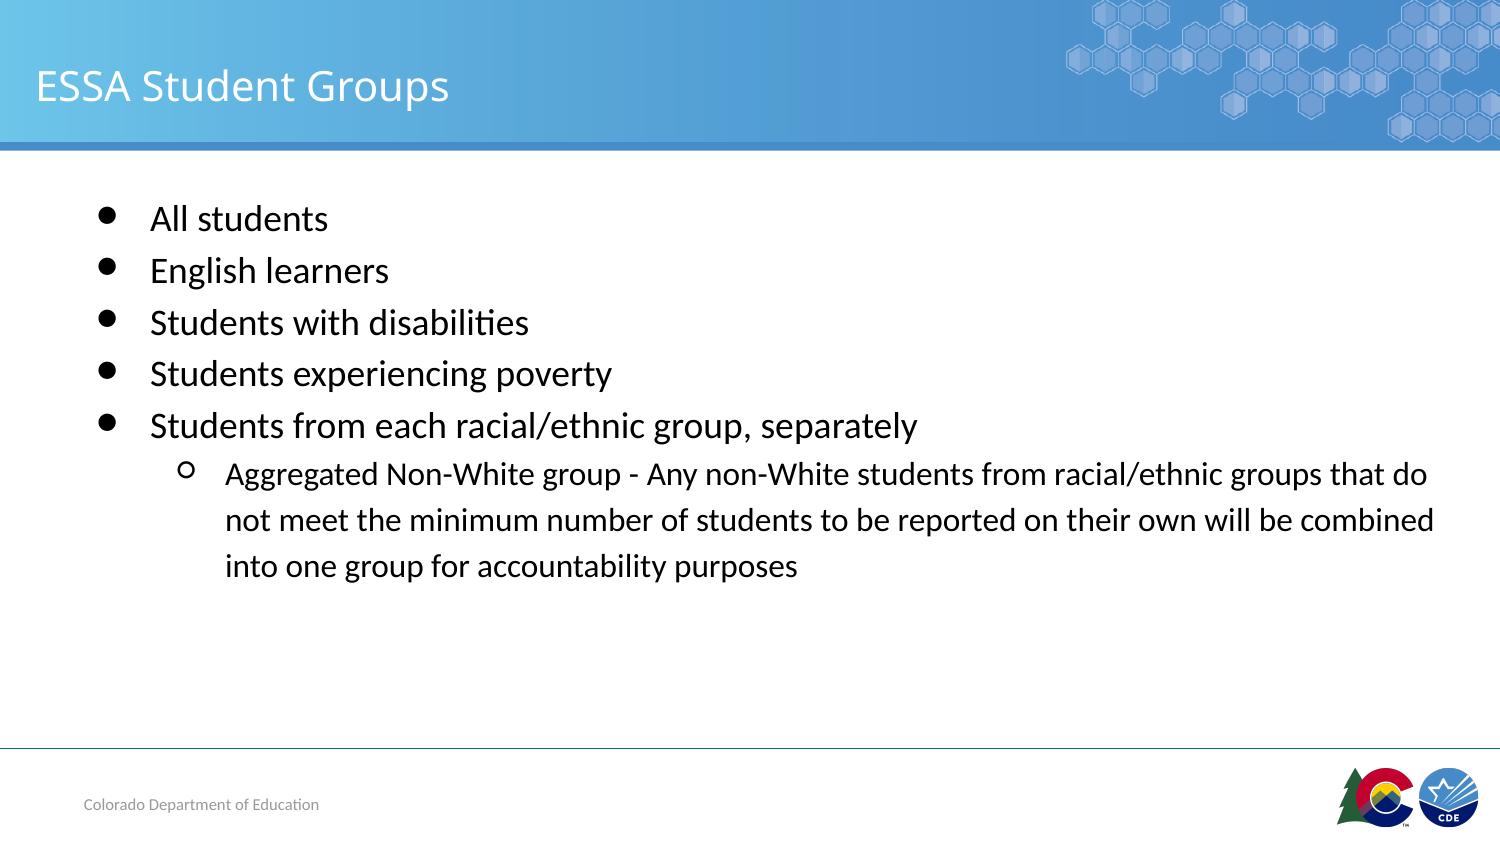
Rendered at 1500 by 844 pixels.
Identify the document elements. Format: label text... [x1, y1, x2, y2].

list All students English learners Students with disabilities Students experiencing poverty Students from each racial/ethnic group, separately Aggregated Non-White group - Any non-White students from racial/ethnic groups that do not meet the minimum number of students to be reported on their own will be combined into one group for accountability purposes [75, 187, 1473, 712]
title ESSA Student Groups [34, 37, 1433, 132]
picture [0, 0, 1500, 151]
picture [1336, 767, 1479, 828]
